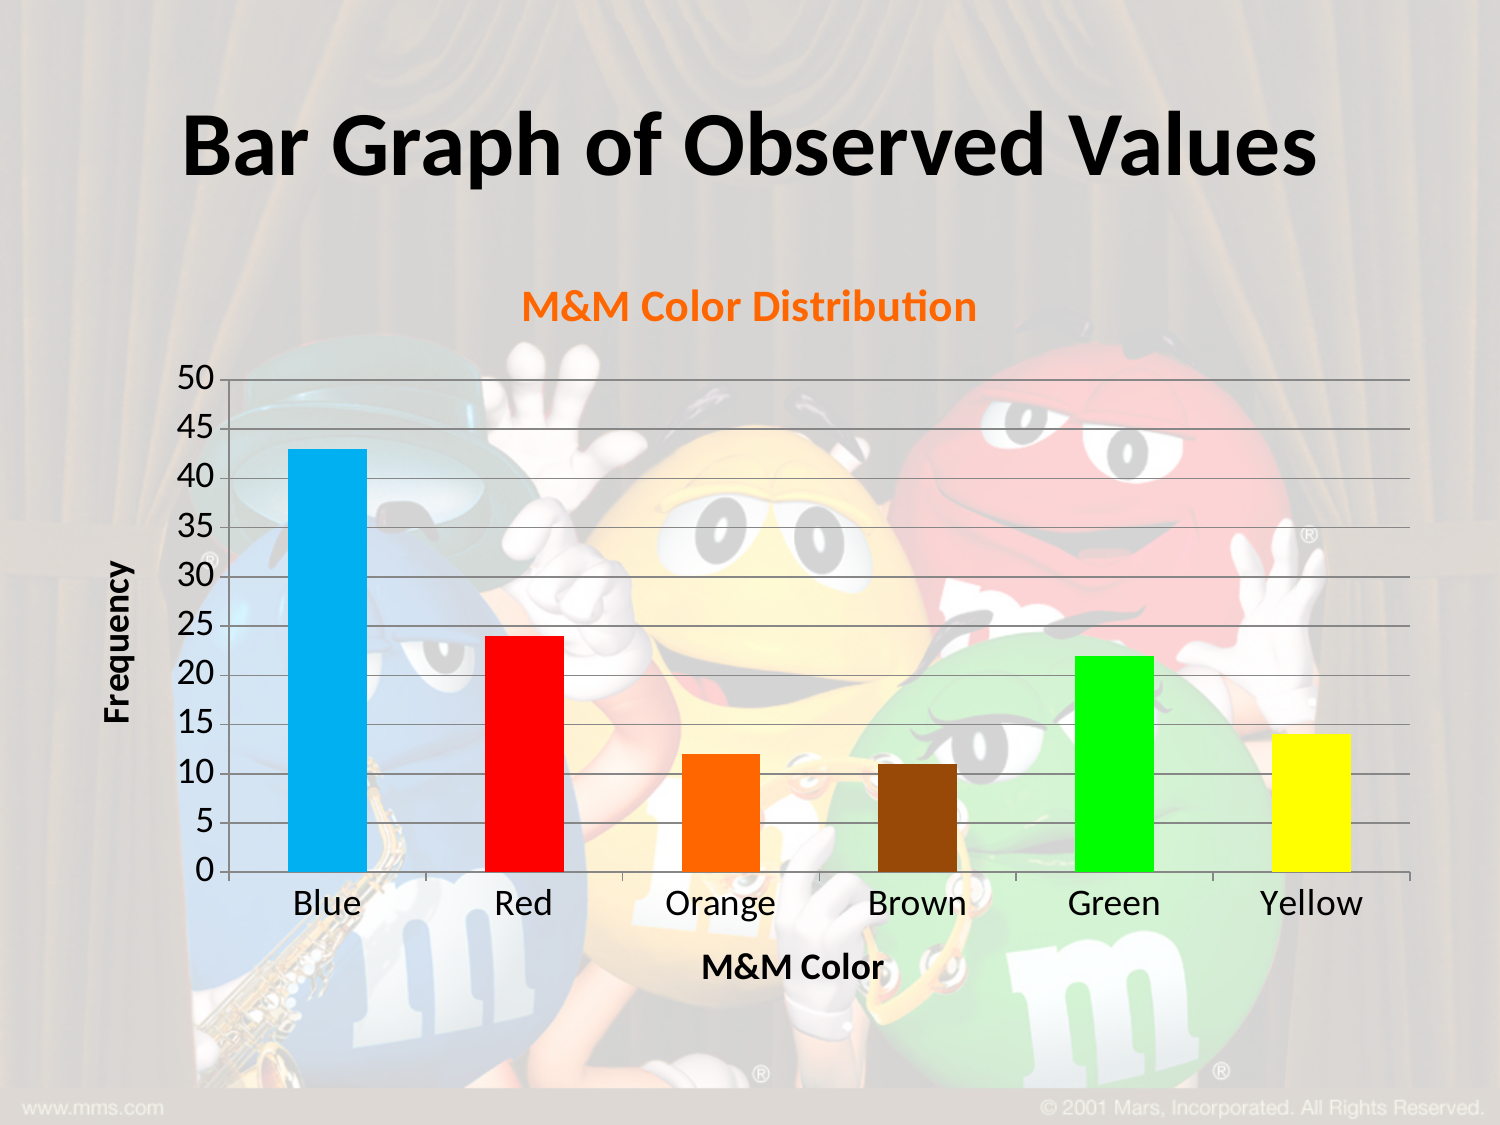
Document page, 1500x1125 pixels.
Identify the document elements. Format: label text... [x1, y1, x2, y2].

title Bar Graph of Observed Values [75, 45, 1425, 233]
chart [62, 249, 1438, 1026]
